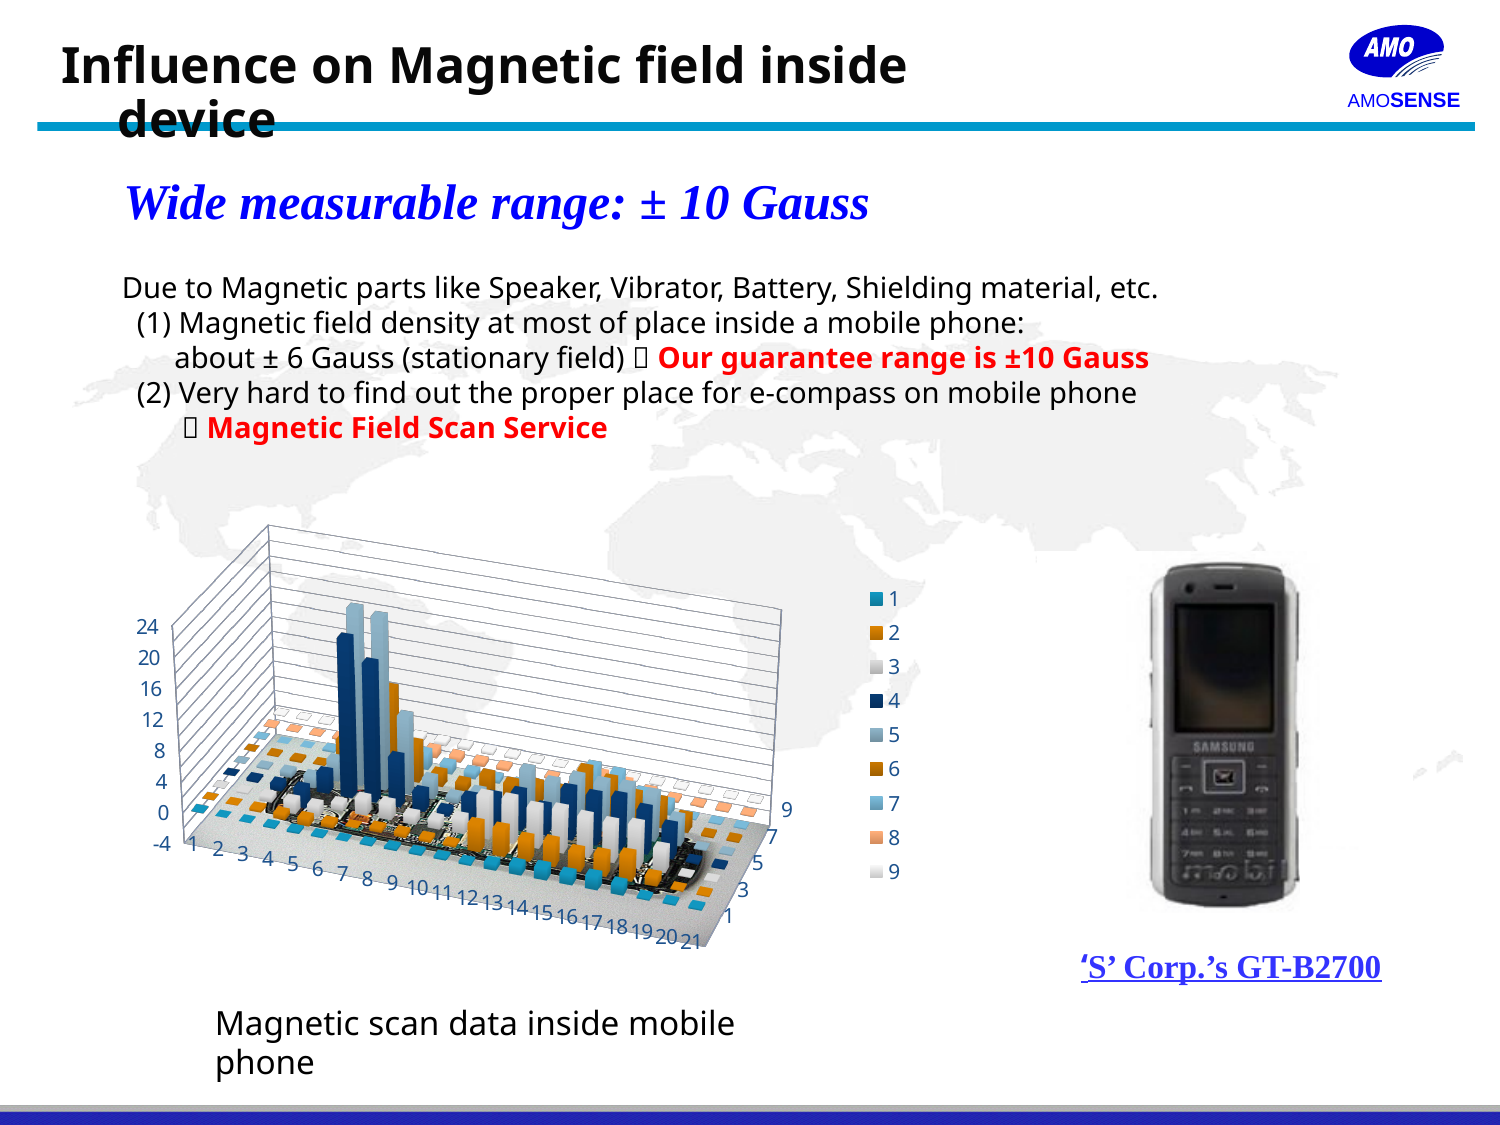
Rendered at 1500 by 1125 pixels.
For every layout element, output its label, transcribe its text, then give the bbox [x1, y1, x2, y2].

picture [0, 1105, 1500, 1125]
text_box ‘S’ Corp.’s GT-B2700 [999, 937, 1463, 998]
text_box Wide measurable range: ± 10 Gauss [108, 162, 886, 238]
text_box Magnetic scan data inside mobile phone [200, 994, 835, 1089]
text_box [35, 120, 1477, 133]
chart [74, 512, 919, 959]
text_box Influence on Magnetic field inside device [61, 40, 1025, 113]
text_box Due to Magnetic parts like Speaker, Vibrator, Battery, Shielding material, etc. (1) Magnetic field density at most of place inside a mobile phone: about ± 6 Gauss (stationary field)  Our guarantee range is ±10 Gauss (2) Very hard to find out the proper place for e-compass on mobile phone  Magnetic Field Scan Service [107, 262, 1388, 452]
picture [1037, 551, 1413, 913]
